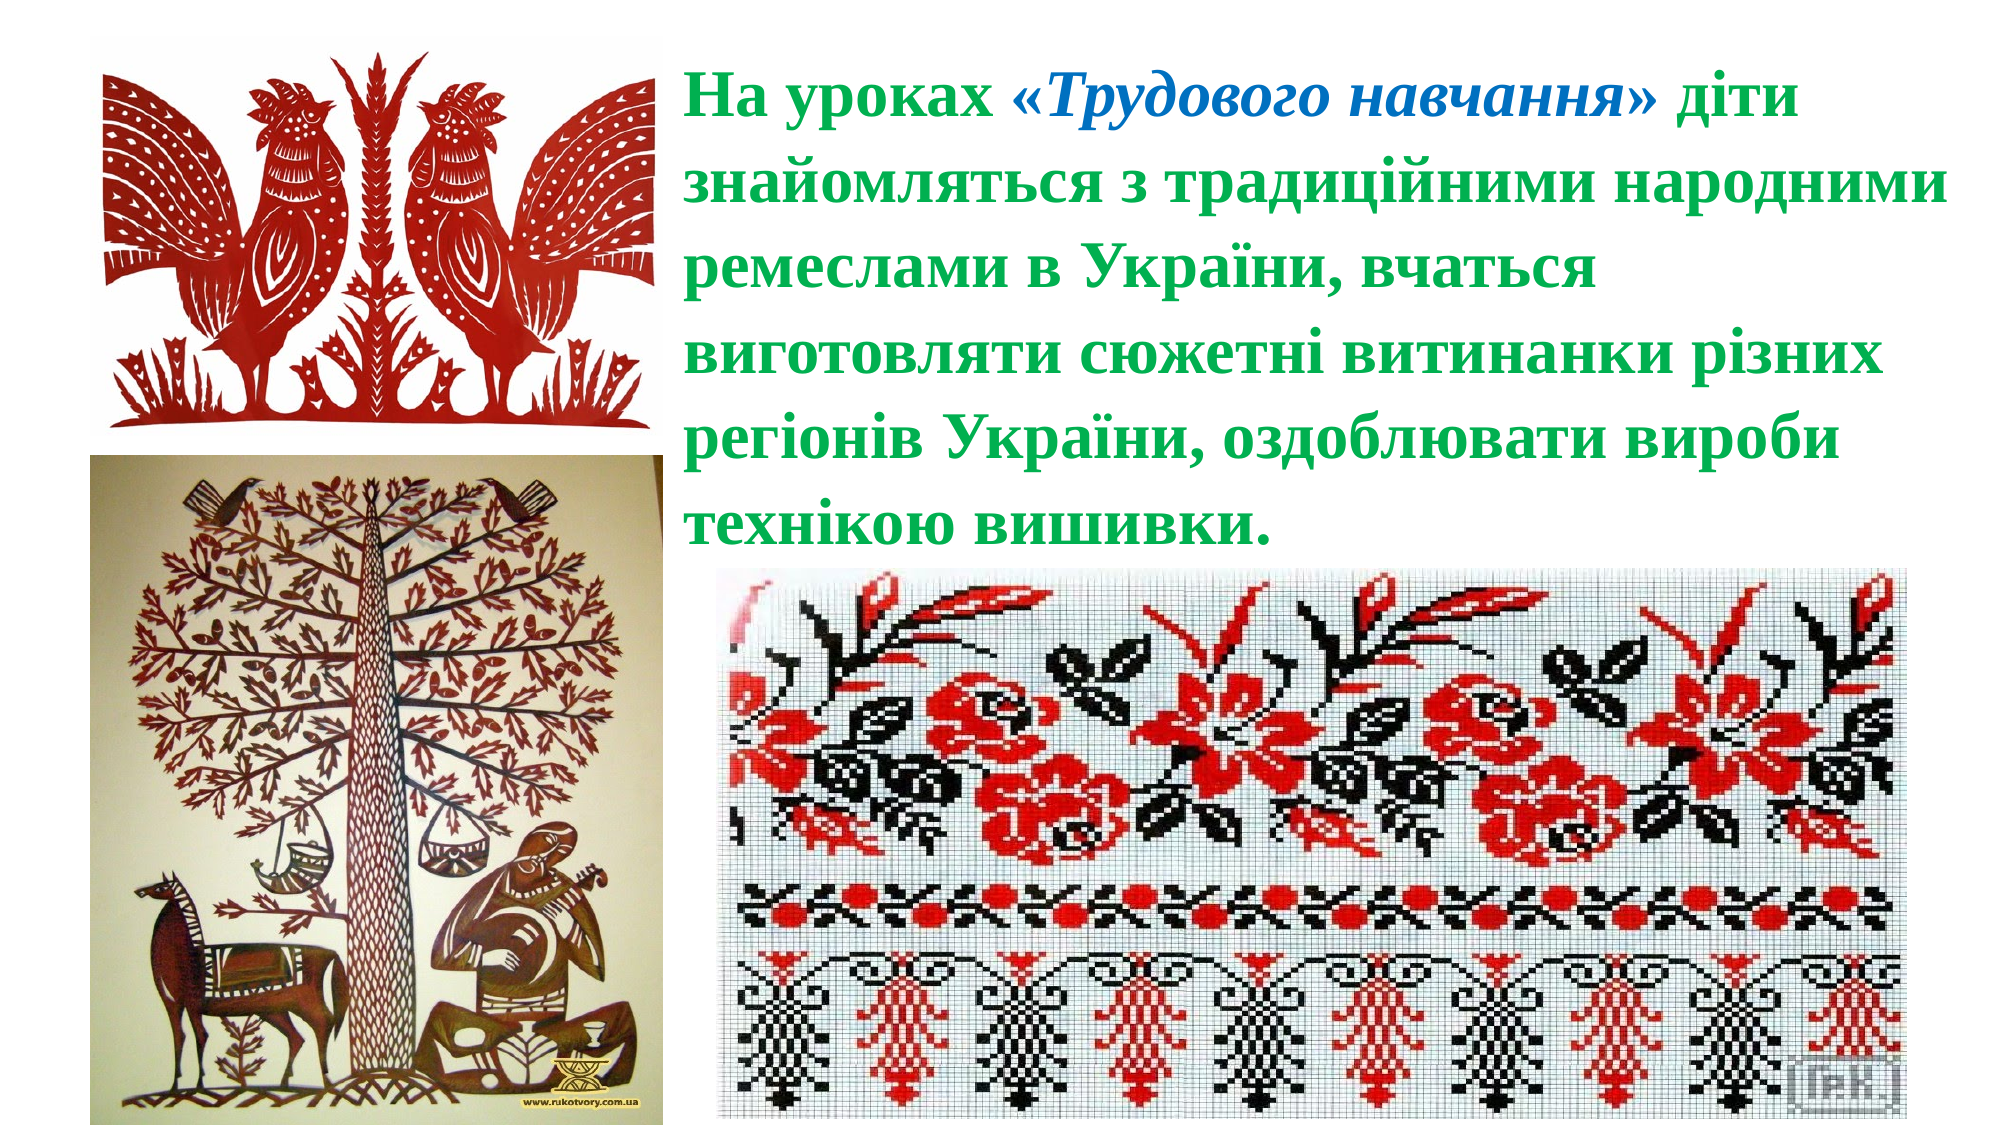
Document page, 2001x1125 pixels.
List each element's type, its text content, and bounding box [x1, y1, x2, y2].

picture [90, 455, 663, 1125]
picture [716, 568, 1907, 1120]
picture [90, 36, 663, 436]
text_box На уроках «Трудового навчання» діти знайомляться з традиційними народними ремеслами в України, вчаться виготовляти сюжетні витинанки різних регіонів України, оздоблювати вироби технікою вишивки. [668, 36, 1977, 565]
